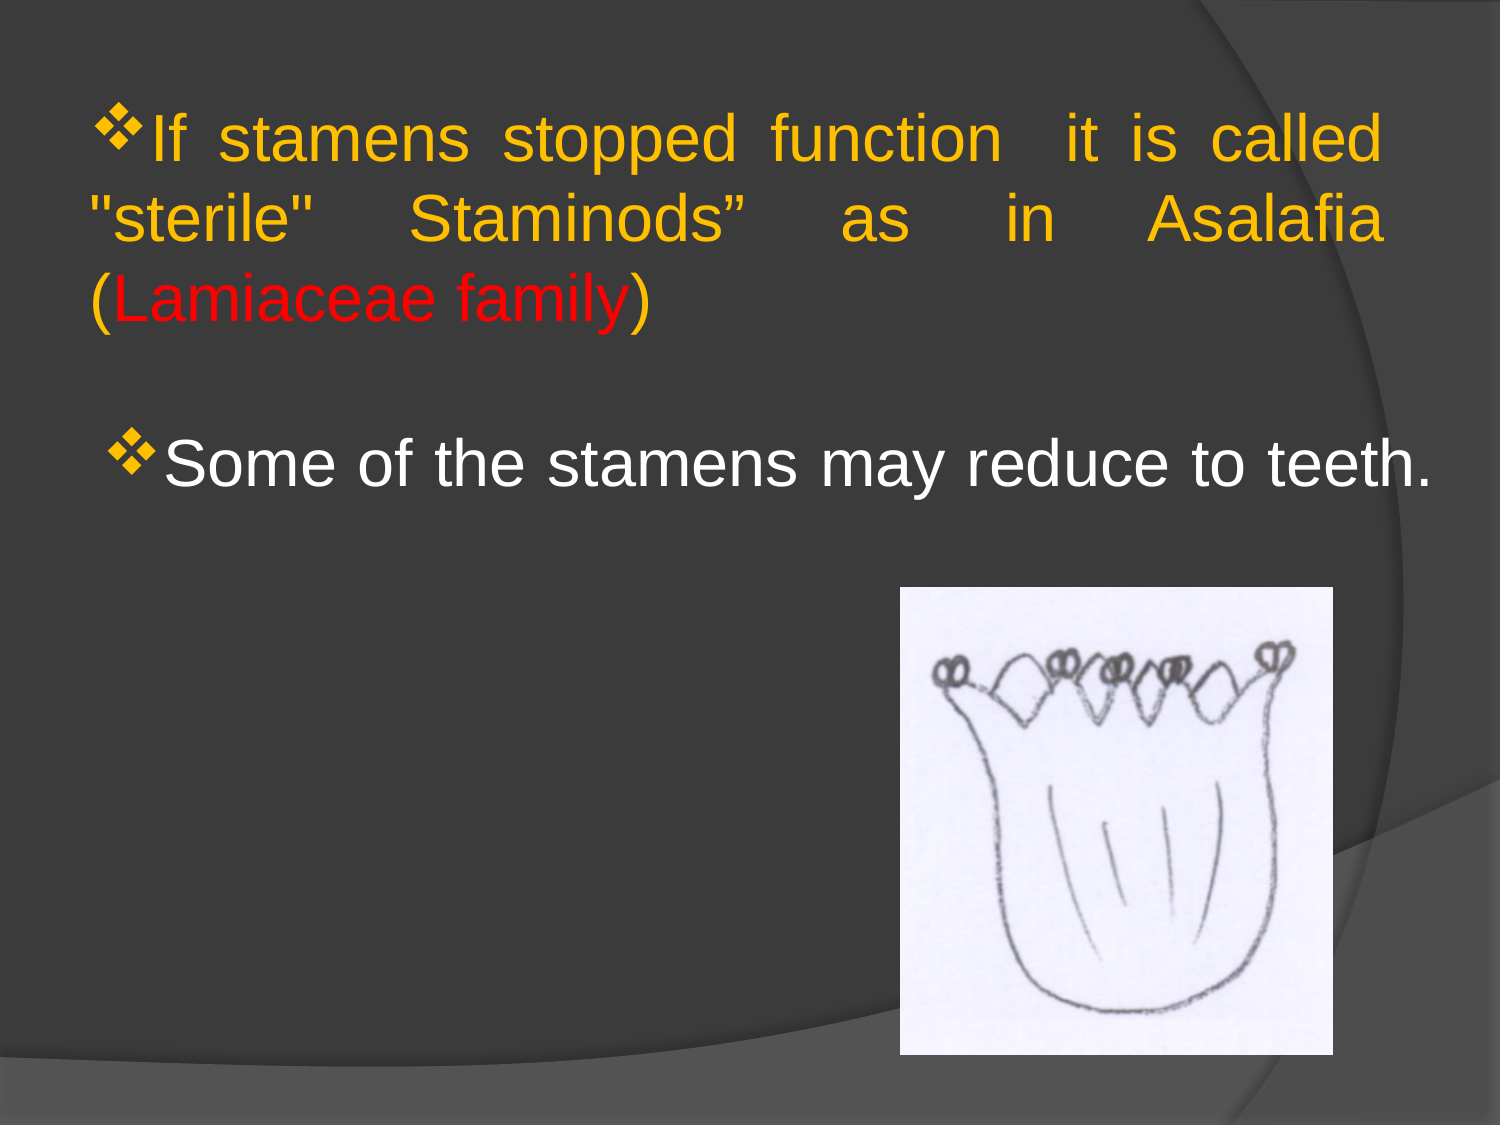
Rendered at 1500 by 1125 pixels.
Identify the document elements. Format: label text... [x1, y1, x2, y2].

text_box Some of the stamens may reduce to teeth. [87, 412, 1450, 553]
text_box If stamens stopped function it is called "sterile" Staminods” as in Asalafia (Lamiaceae family) [75, 87, 1400, 343]
picture [899, 587, 1333, 1056]
